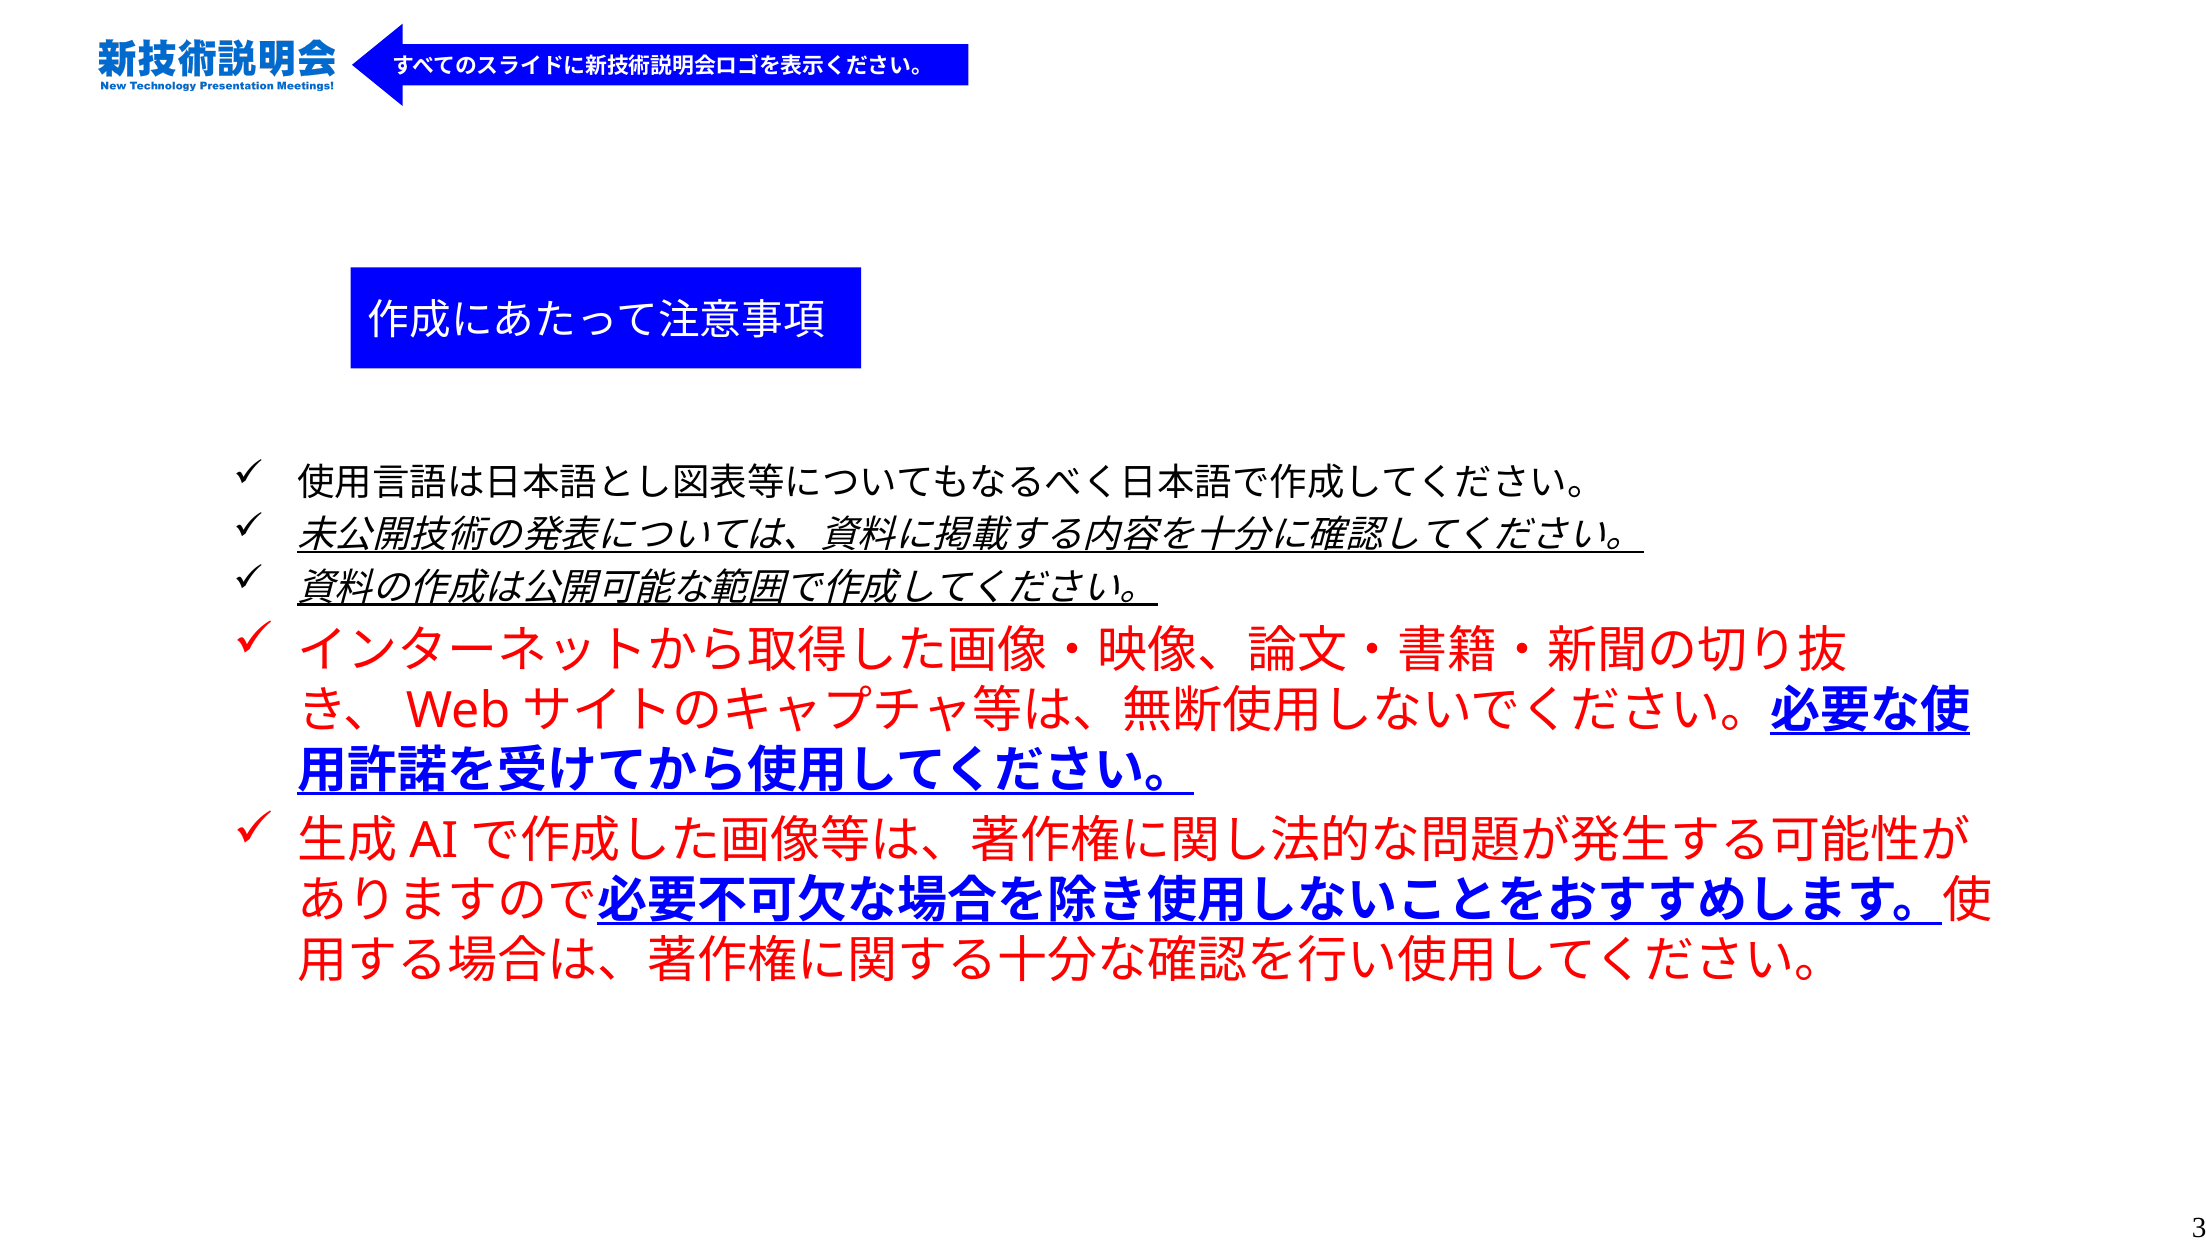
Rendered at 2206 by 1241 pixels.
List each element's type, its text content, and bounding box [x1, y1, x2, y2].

text_box 使用言語は日本語とし図表等についてもなるべく日本語で作成してください。 未公開技術の発表については、資料に掲載する内容を十分に確認してください。 資料の作成は公開可能な範囲で作成してください。 インターネットから取得した画像・映像、論文・書籍・新聞の切り抜き、Webサイトのキャプチャ等は、無断使用しないでください。必要な使用許諾を受けてから使用してください。 生成AIで作成した画像等は、著作権に関し法的な問題が発生する可能性がありますので必要不可欠な場合を除き使用しないことをおすすめします。使用する場合は、著作権に関する十分な確認を行い使用してください。 [216, 449, 2022, 1067]
text_box すべてのスライドに新技術説明会ロゴを表示ください。 [349, 21, 971, 108]
text_box 作成にあたって注意事項 [350, 267, 862, 369]
picture [97, 38, 335, 92]
